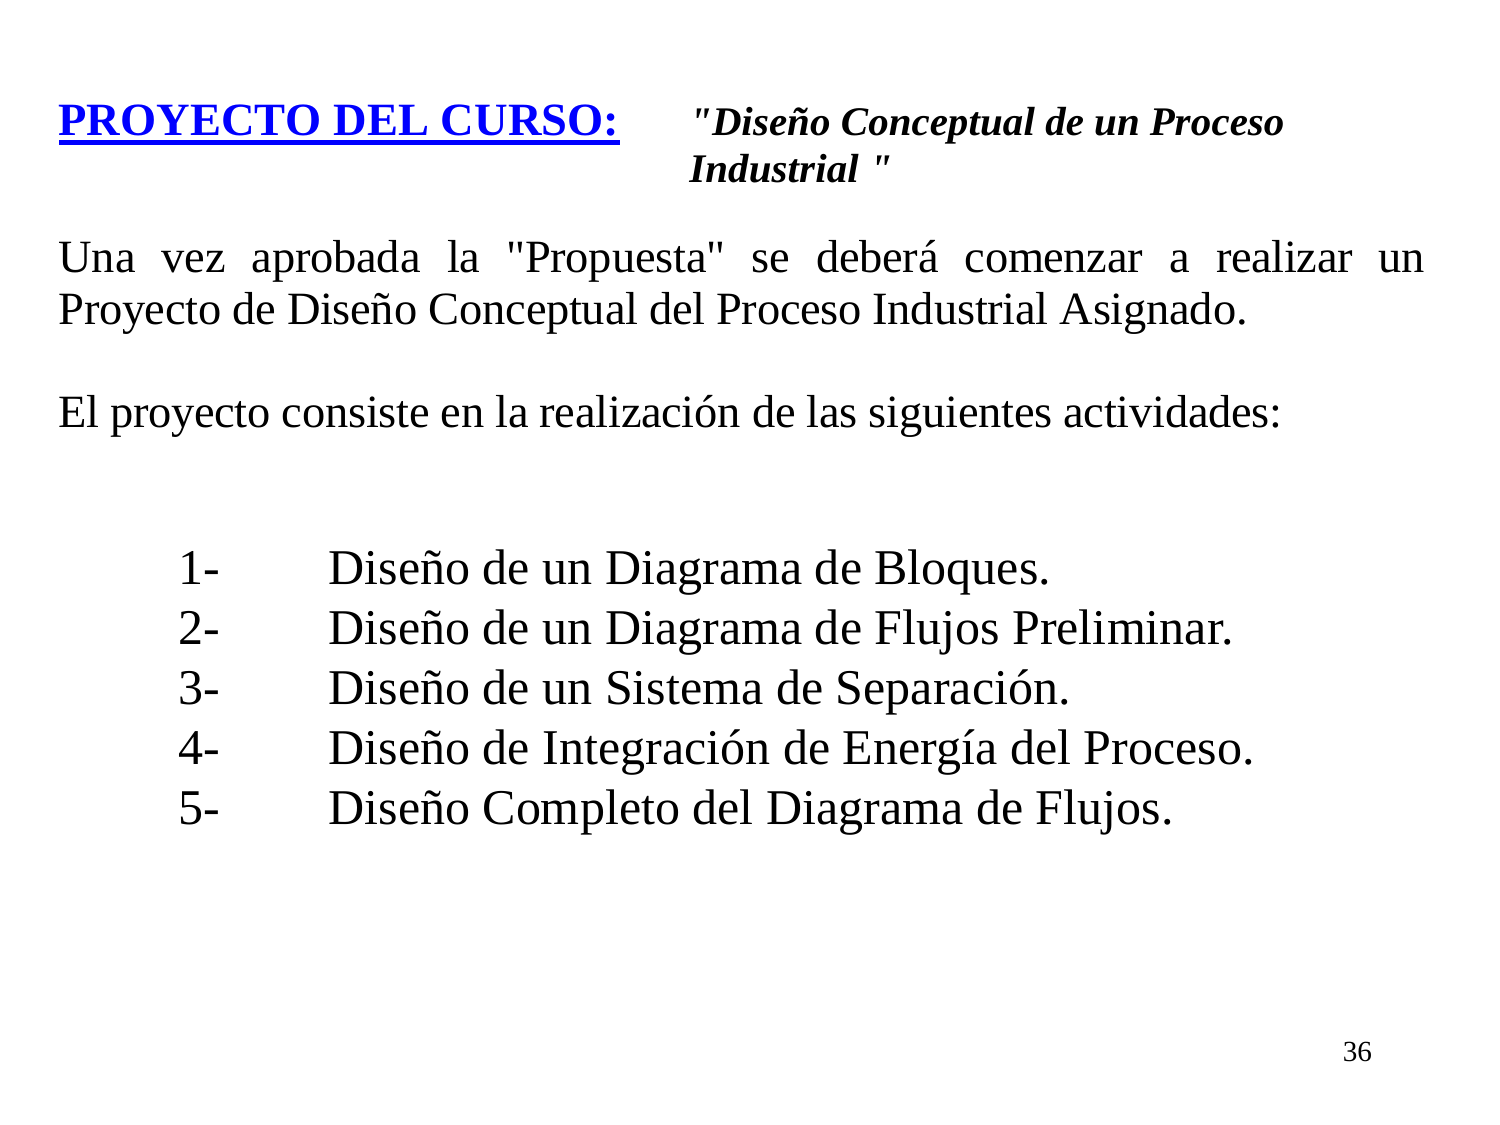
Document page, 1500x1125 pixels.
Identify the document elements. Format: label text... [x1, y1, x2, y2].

slide_number 36 [1074, 1024, 1388, 1101]
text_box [58, 93, 1425, 466]
text_box 1- Diseño de un Diagrama de Bloques. 2- Diseño de un Diagrama de Flujos Preliminar. 3- Diseño de un Sistema de Separación. 4- Diseño de Integración de Energía del Proceso. 5- Diseño Completo del Diagrama de Flujos. [164, 527, 1314, 928]
